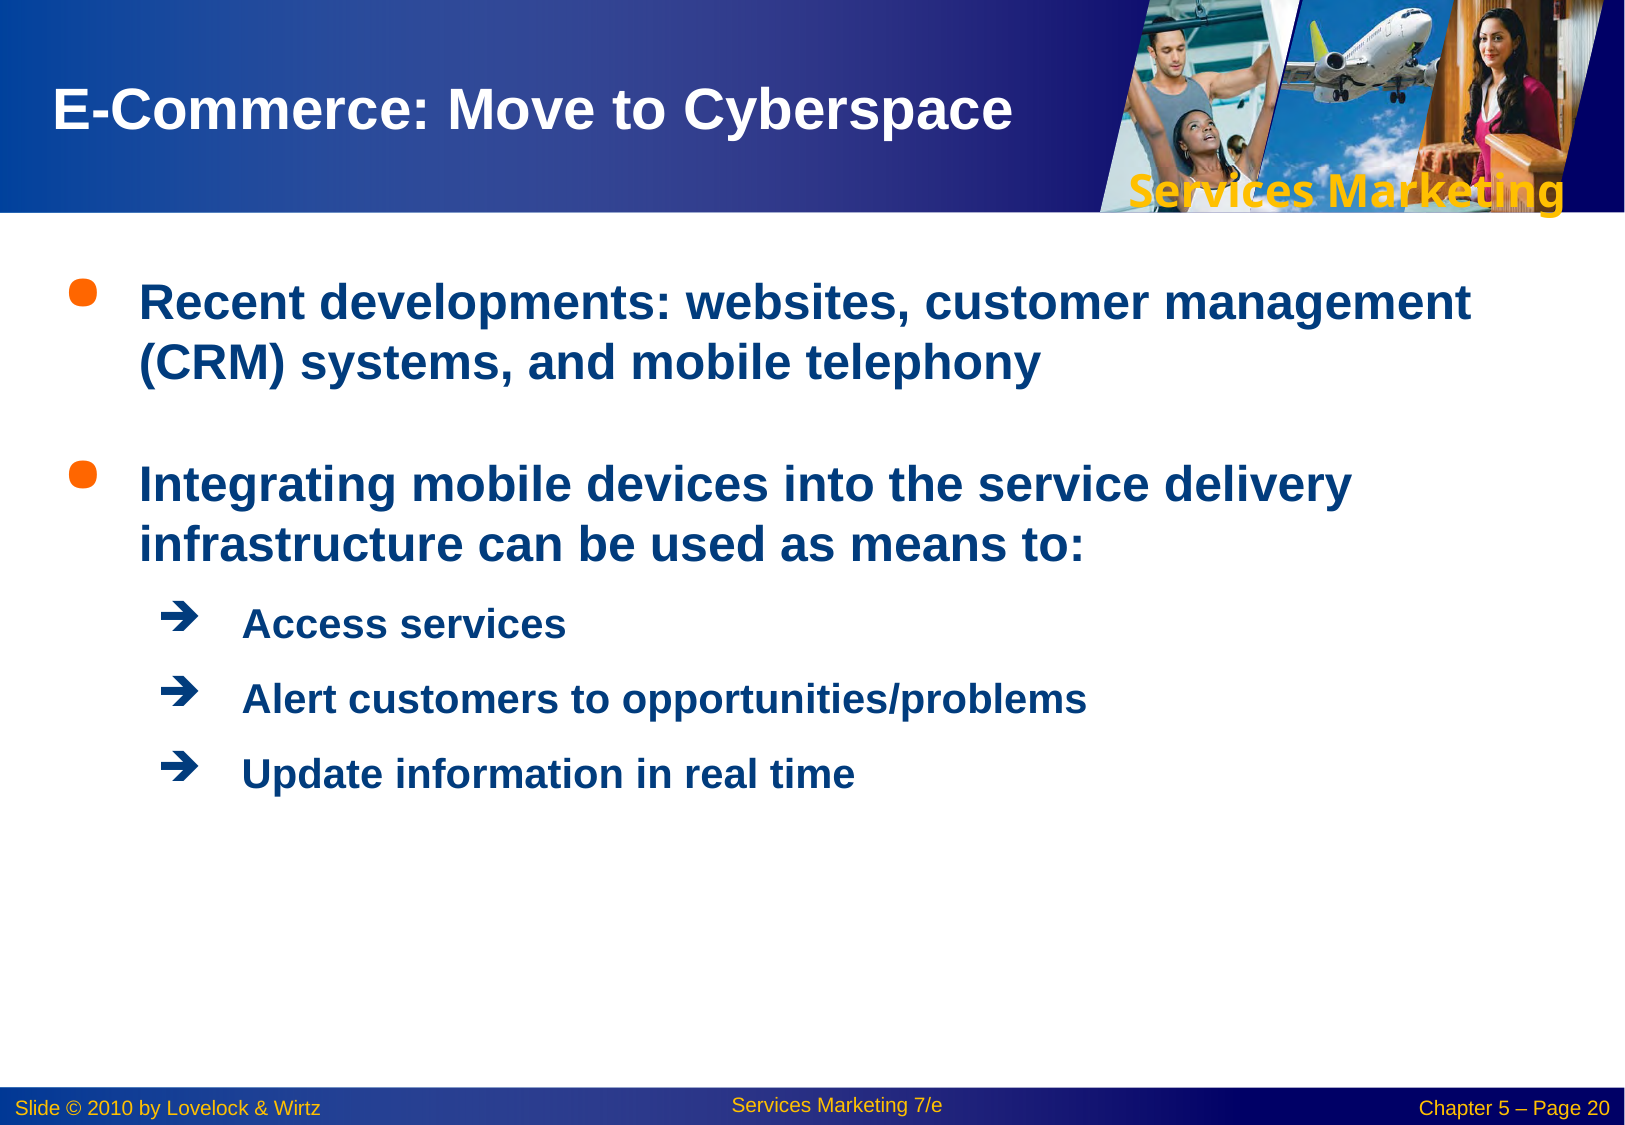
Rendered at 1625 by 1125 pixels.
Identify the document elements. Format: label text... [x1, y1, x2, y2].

list Recent developments: websites, customer management (CRM) systems, and mobile telephony Integrating mobile devices into the service delivery infrastructure can be used as means to: Access services Alert customers to opportunities/problems Update information in real time [49, 261, 1588, 1051]
picture [1162, 186, 1172, 192]
picture [1546, 187, 1556, 202]
title E-Commerce: Move to Cyberspace [36, 37, 1088, 176]
picture [1100, 0, 1604, 213]
